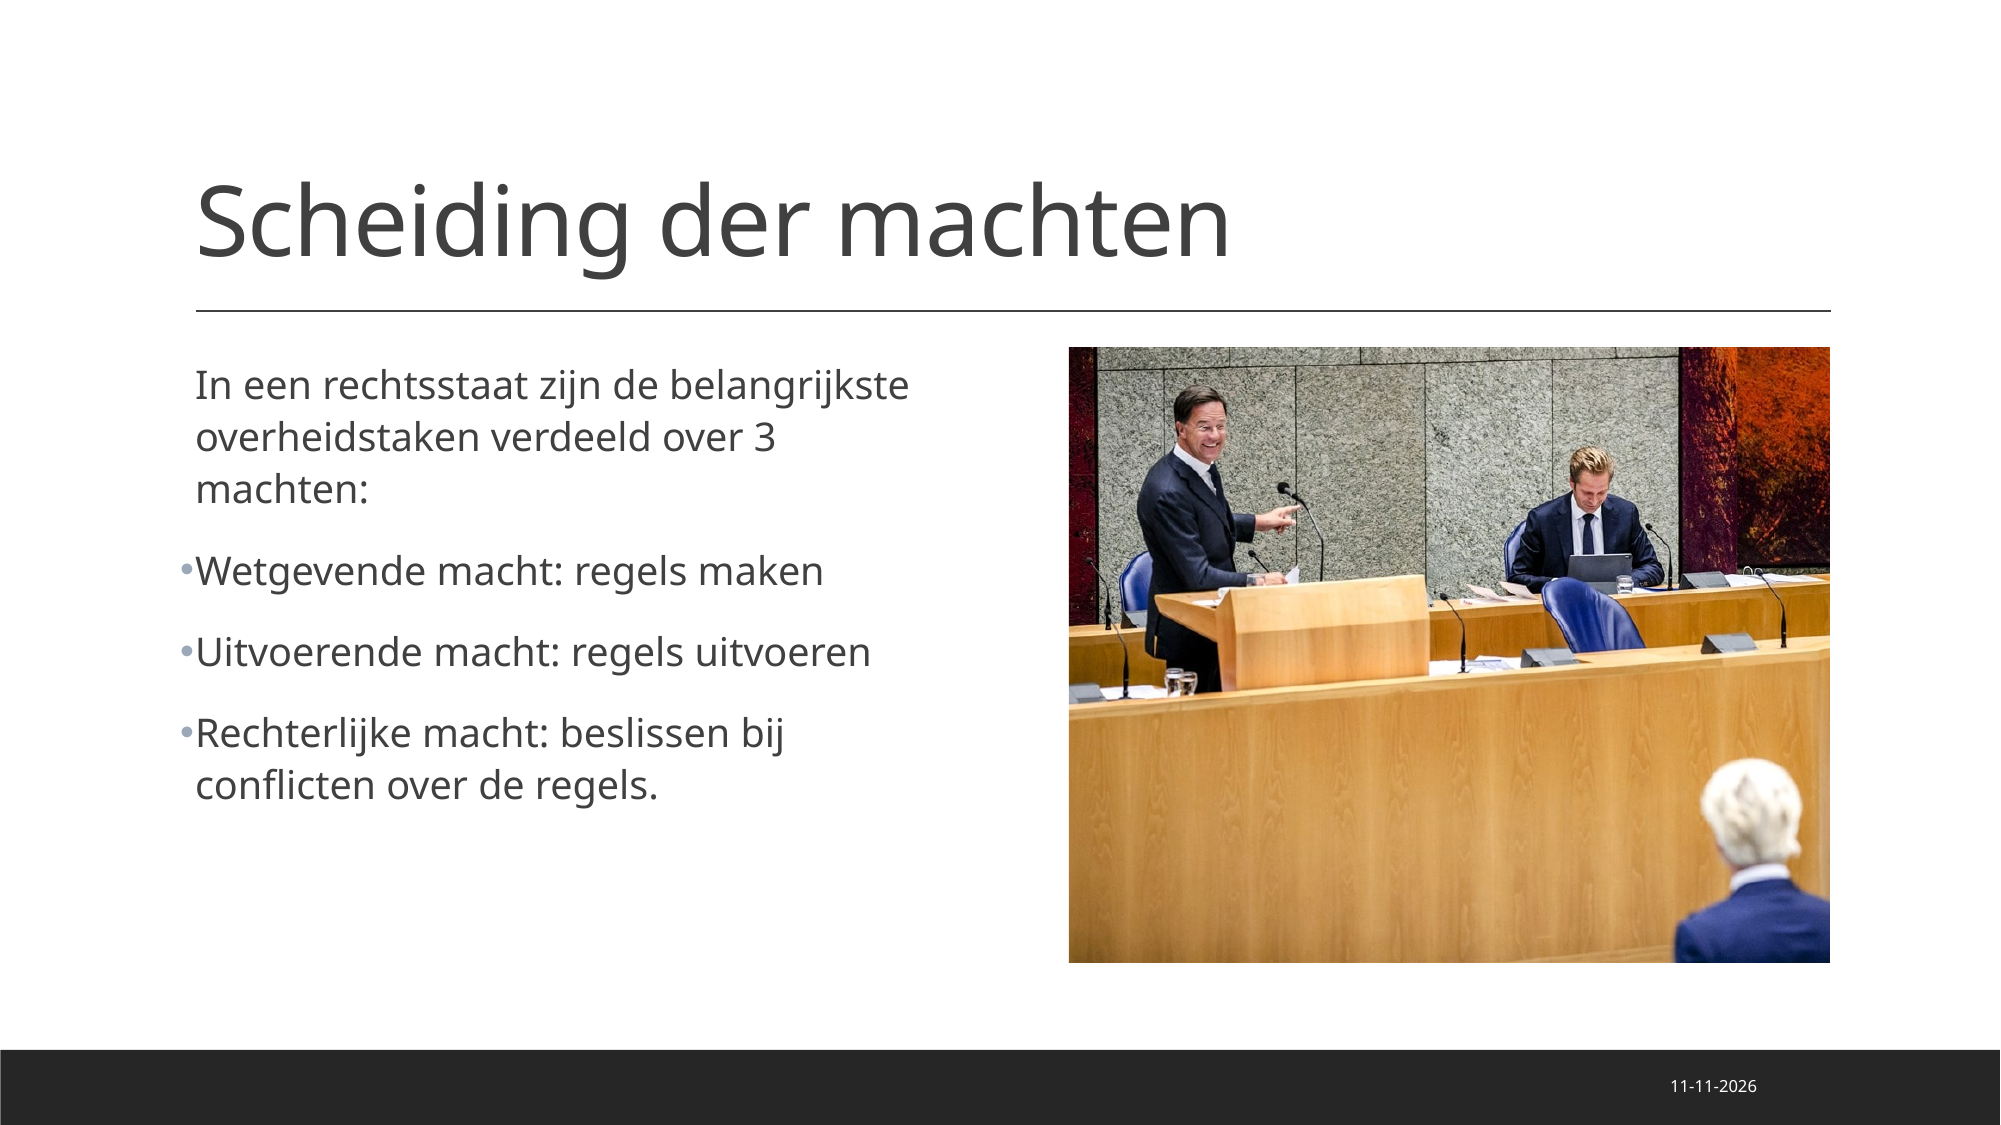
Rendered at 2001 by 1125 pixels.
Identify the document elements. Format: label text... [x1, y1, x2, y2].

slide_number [1348, 1057, 1773, 1118]
title Scheiding der machten [180, 47, 1830, 285]
list In een rechtsstaat zijn de belangrijkste overheidstaken verdeeld over 3 machten: Wetgevende macht: regels maken Uitvoerende macht: regels uitvoeren Rechterlijke macht: beslissen bij conflicten over de regels. [180, 347, 942, 963]
picture [1068, 347, 1831, 964]
